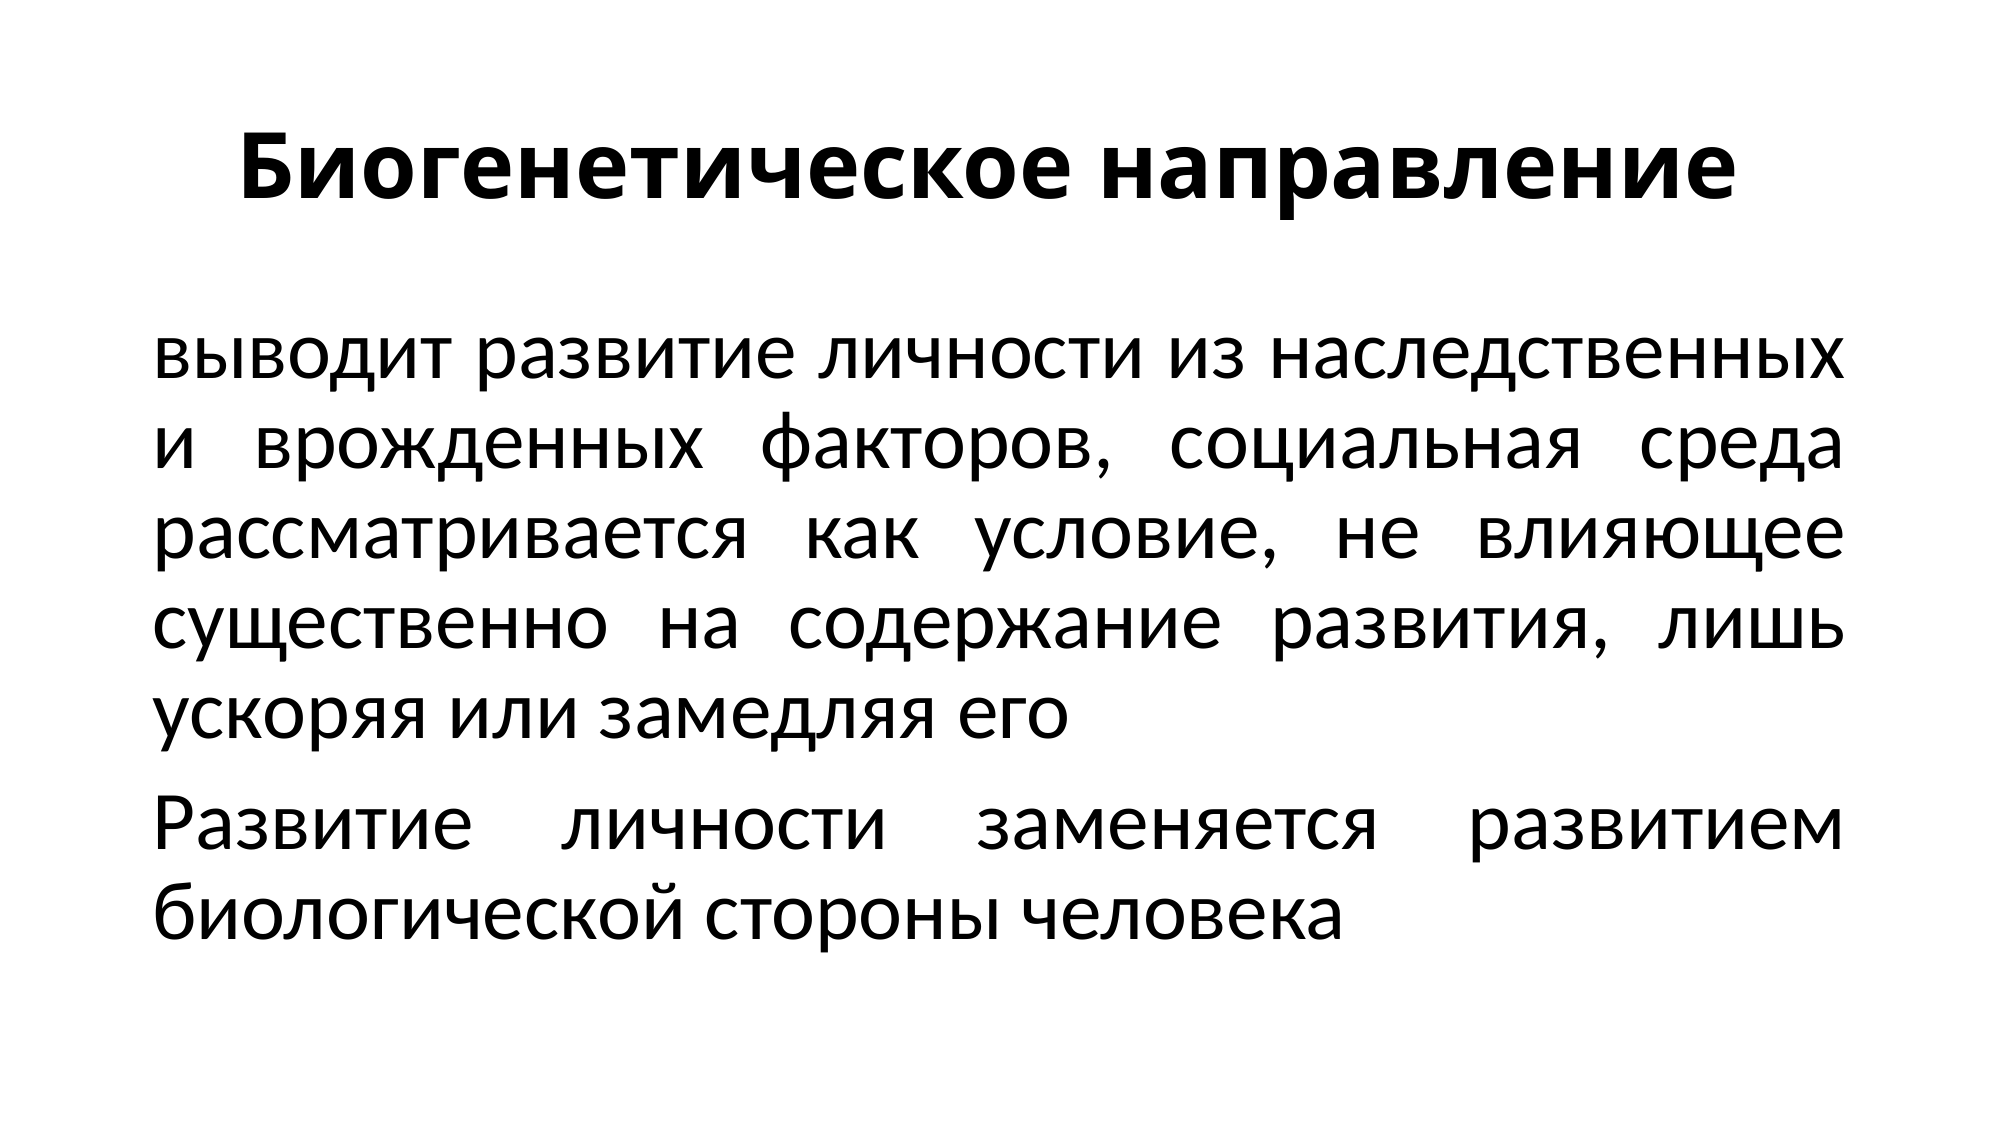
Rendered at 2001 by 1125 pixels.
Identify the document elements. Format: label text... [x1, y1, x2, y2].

list выводит развитие личности из наследственных и врожденных факторов, социальная среда рассматривается как условие, не влияющее существенно на содержание развития, лишь ускоряя или замедляя его Развитие личности заменяется развитием биологической стороны человека [137, 299, 1863, 1014]
title Биогенетическое направление [137, 59, 1863, 278]
